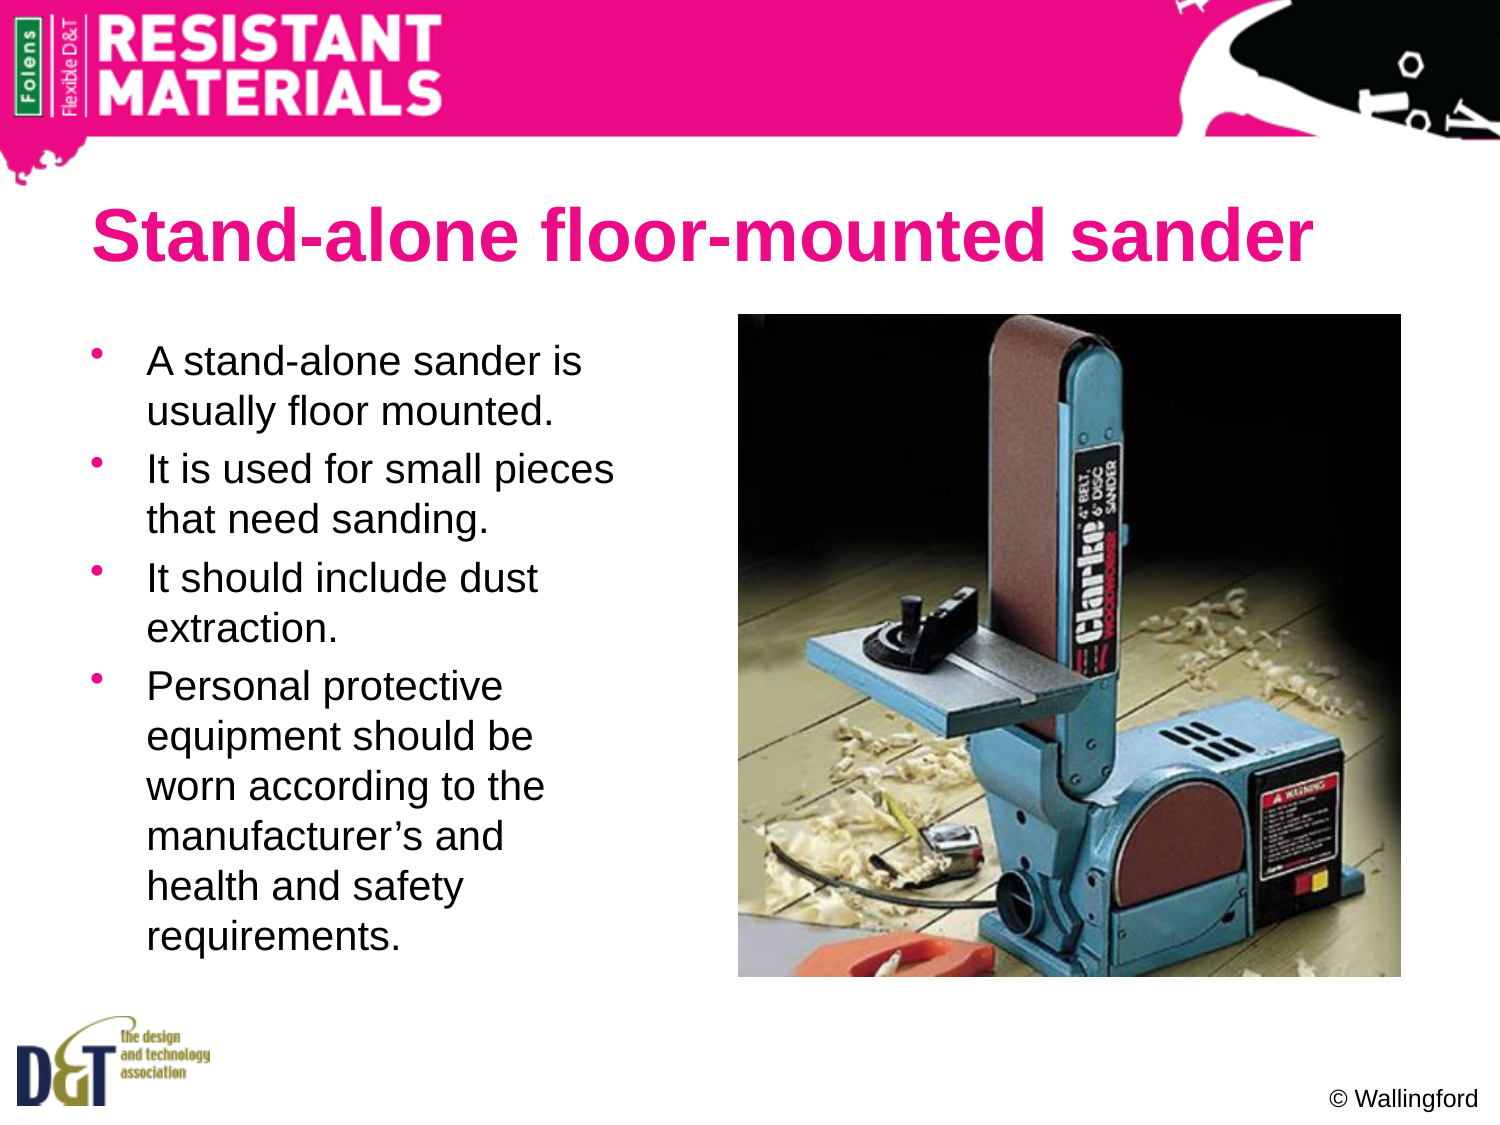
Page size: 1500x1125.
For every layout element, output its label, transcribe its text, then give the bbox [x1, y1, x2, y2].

list A stand-alone sander is usually floor mounted. It is used for small pieces that need sanding. It should include dust extraction. Personal protective equipment should be worn according to the manufacturer’s and health and safety requirements. [75, 326, 632, 1005]
picture [0, 0, 1500, 1125]
text_box © Wallingford [1257, 1074, 1495, 1125]
title Stand-alone floor-mounted sander [76, 160, 1427, 301]
